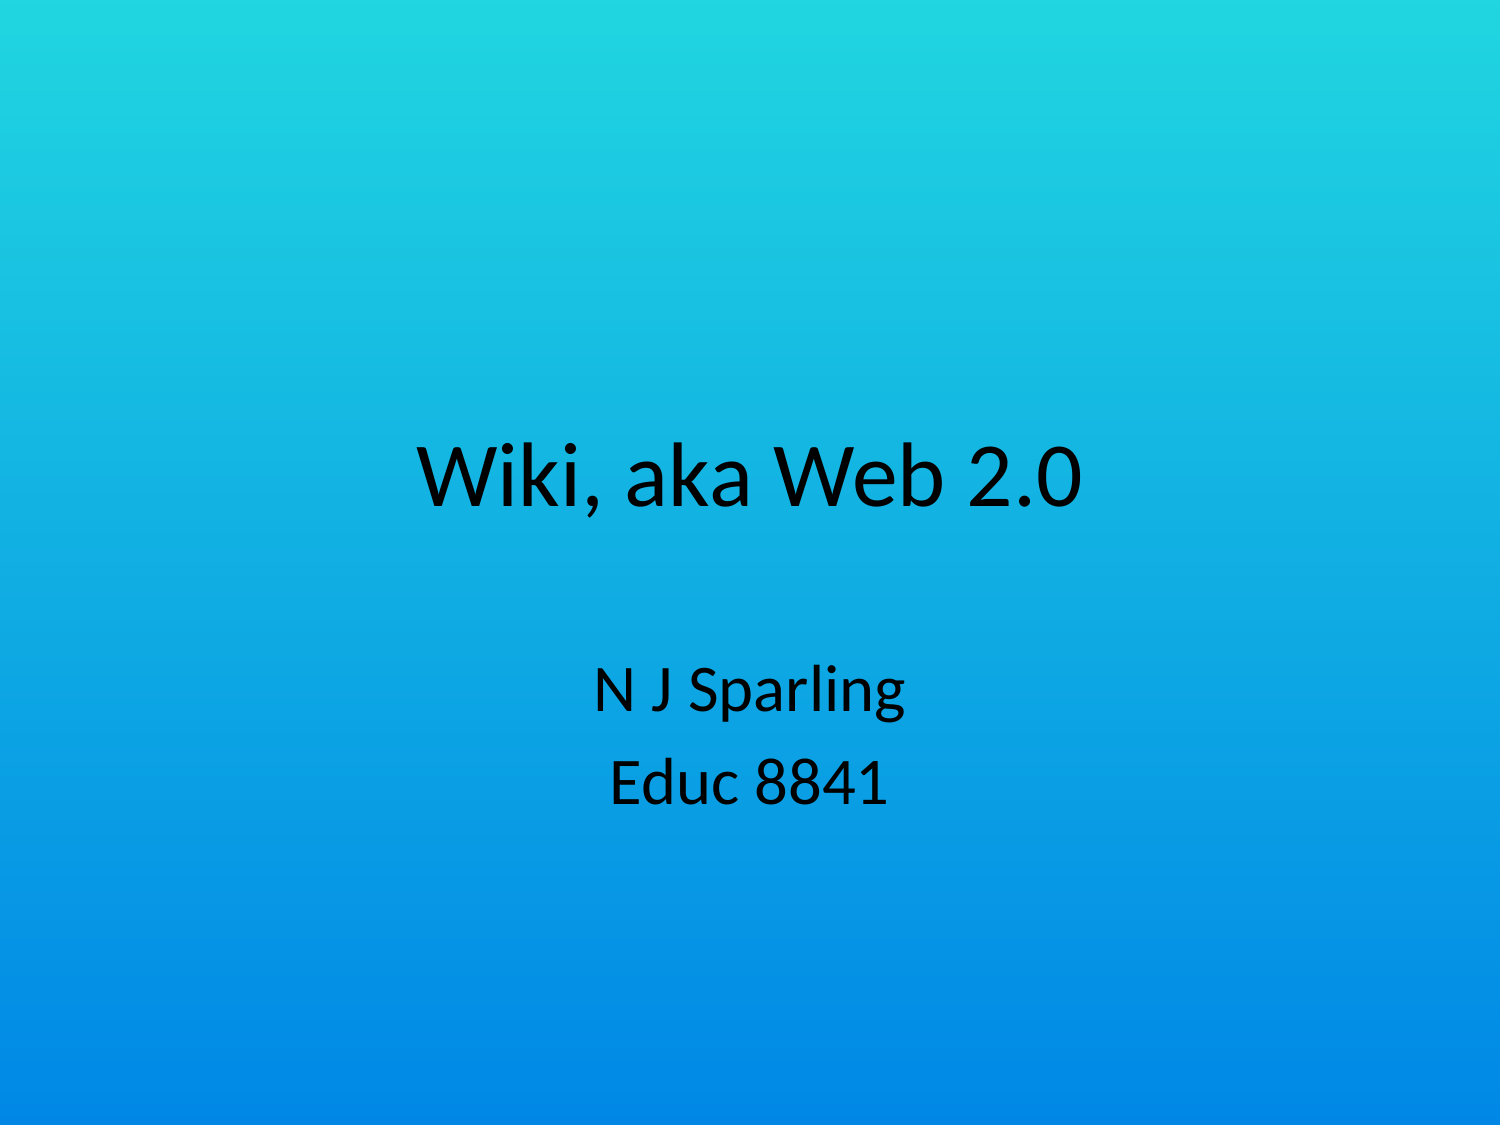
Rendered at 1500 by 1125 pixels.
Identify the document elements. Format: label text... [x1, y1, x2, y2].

title Wiki, aka Web 2.0 [112, 349, 1388, 591]
subtitle N J Sparling Educ 8841 [225, 637, 1275, 925]
